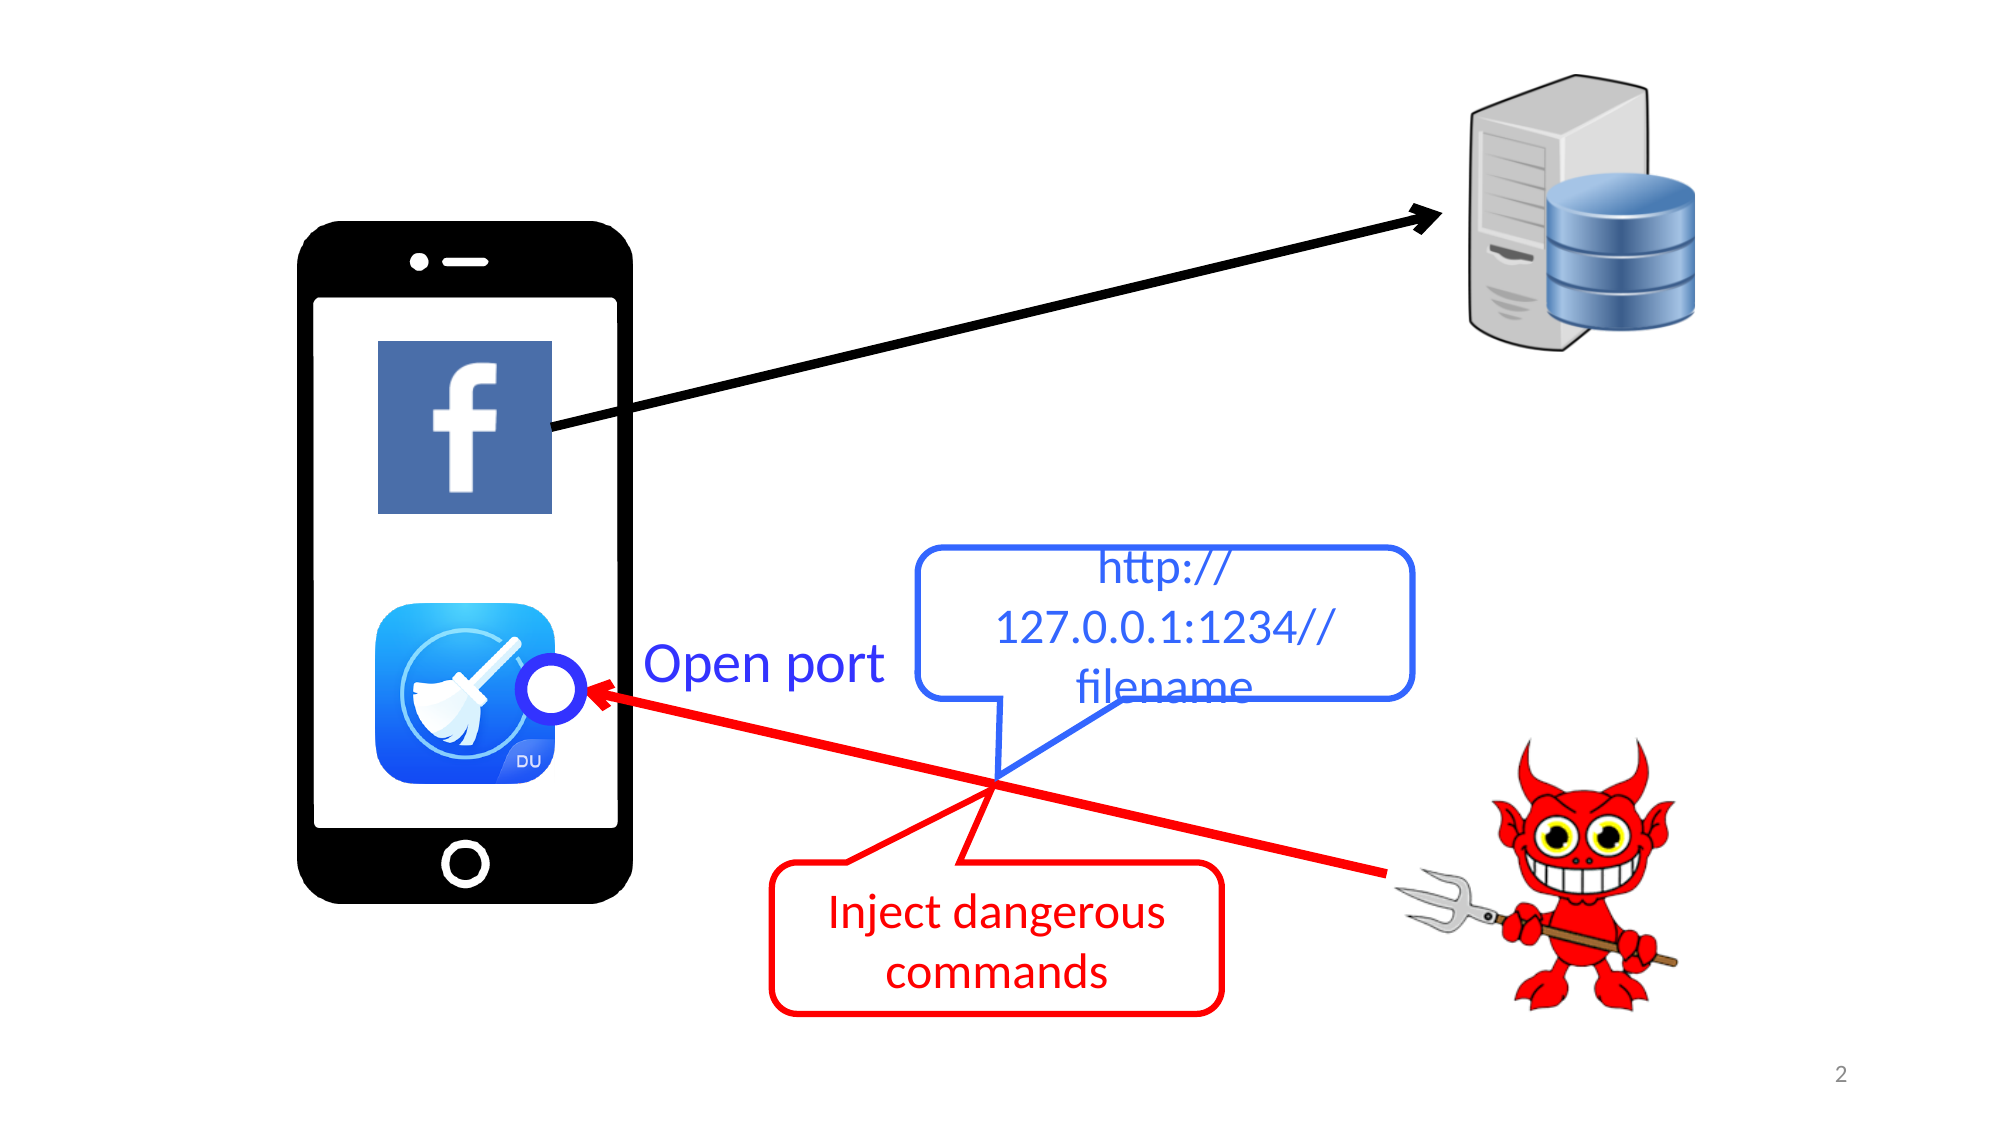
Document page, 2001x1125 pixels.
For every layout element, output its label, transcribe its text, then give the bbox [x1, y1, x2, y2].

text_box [581, 689, 1387, 874]
text_box Open port [815, 616, 911, 689]
picture [1386, 722, 1720, 1025]
slide_number 2 [1412, 1042, 1863, 1103]
picture [1442, 74, 1720, 352]
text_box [551, 212, 1443, 428]
text_box http://127.0.0.1:1234//filename [917, 547, 1413, 699]
picture [115, 212, 815, 912]
text_box Inject dangerous commands [771, 874, 1222, 1014]
